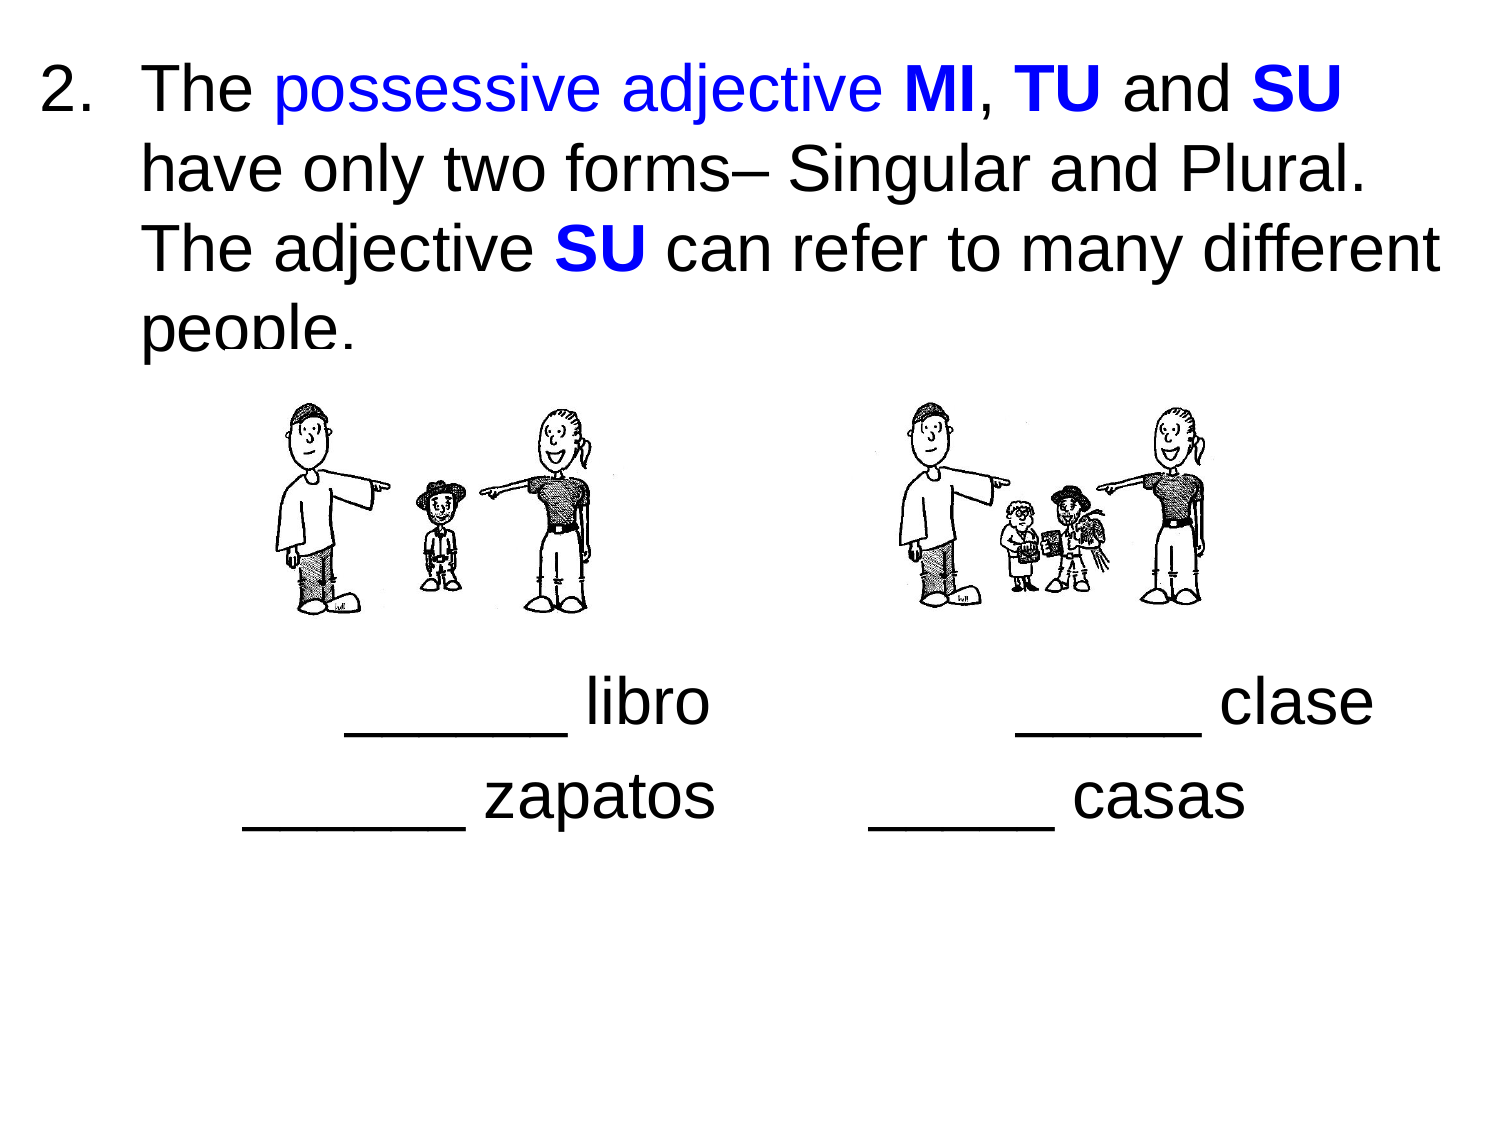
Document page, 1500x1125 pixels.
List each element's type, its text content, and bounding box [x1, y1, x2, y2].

list The possessive adjective MI, TU and SU have only two forms– Singular and Plural. The adjective SU can refer to many different people. ______ libro _____ clase ______ zapatos _____ casas [24, 37, 1475, 363]
picture [849, 350, 1251, 643]
picture [224, 349, 638, 651]
